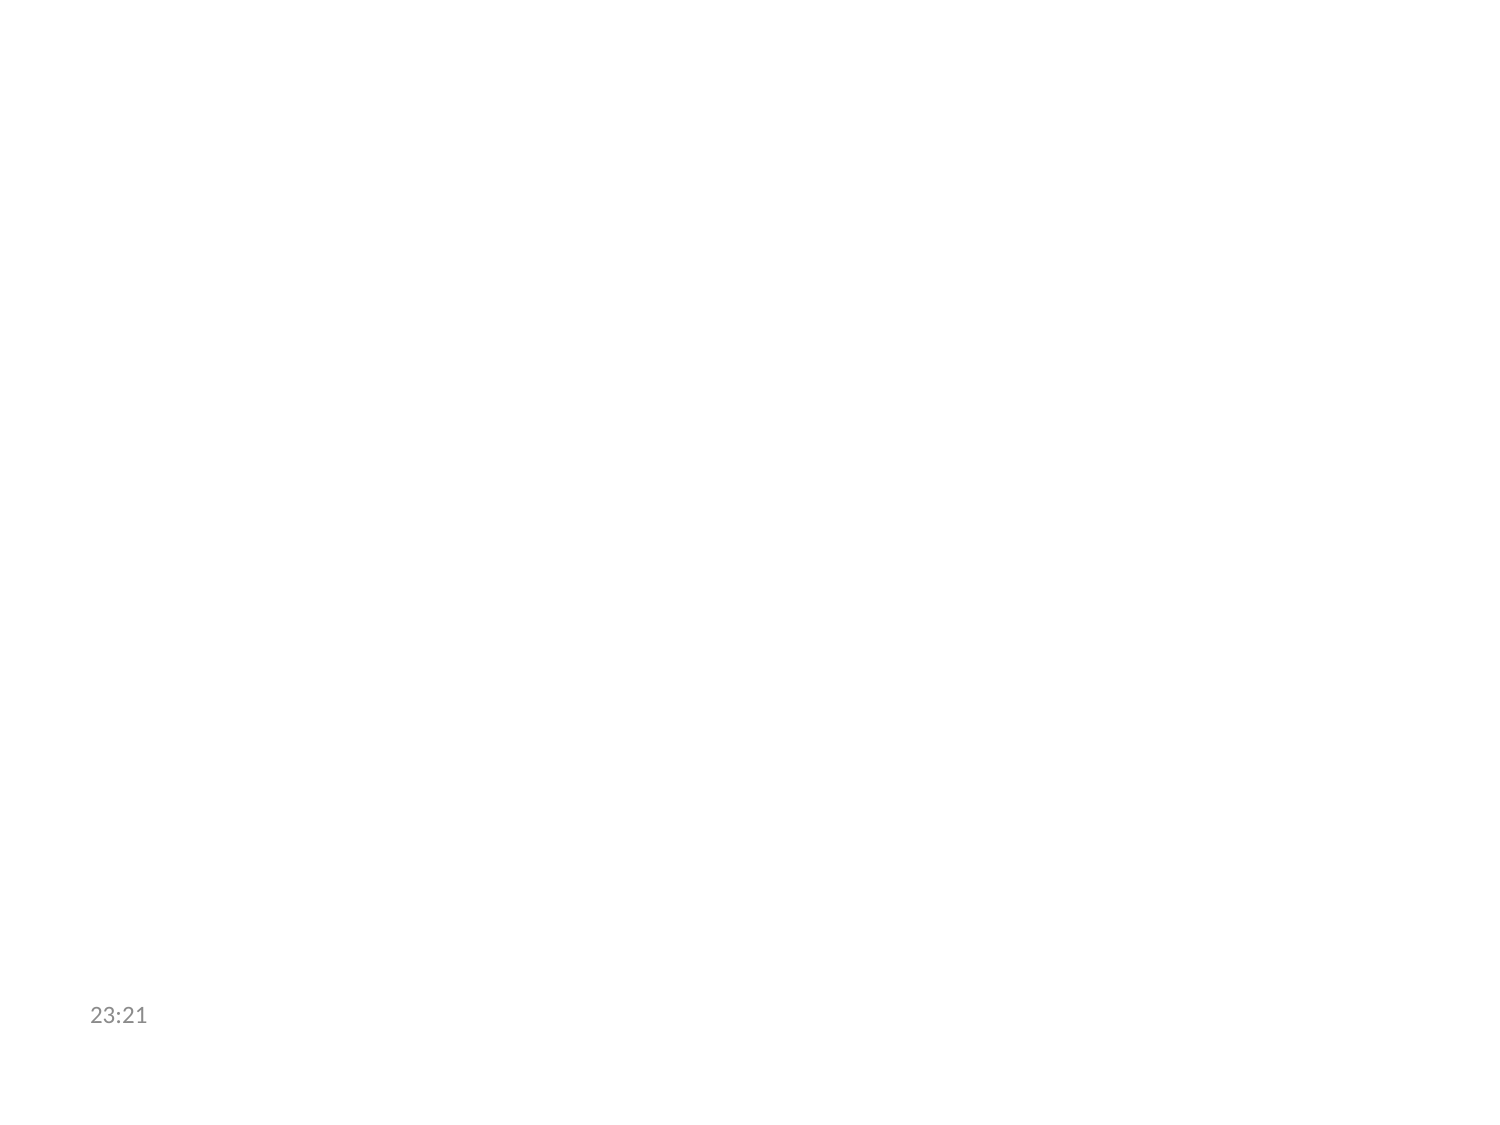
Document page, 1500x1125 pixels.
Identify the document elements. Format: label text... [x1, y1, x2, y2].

text_box 15:35 [75, 983, 425, 1044]
